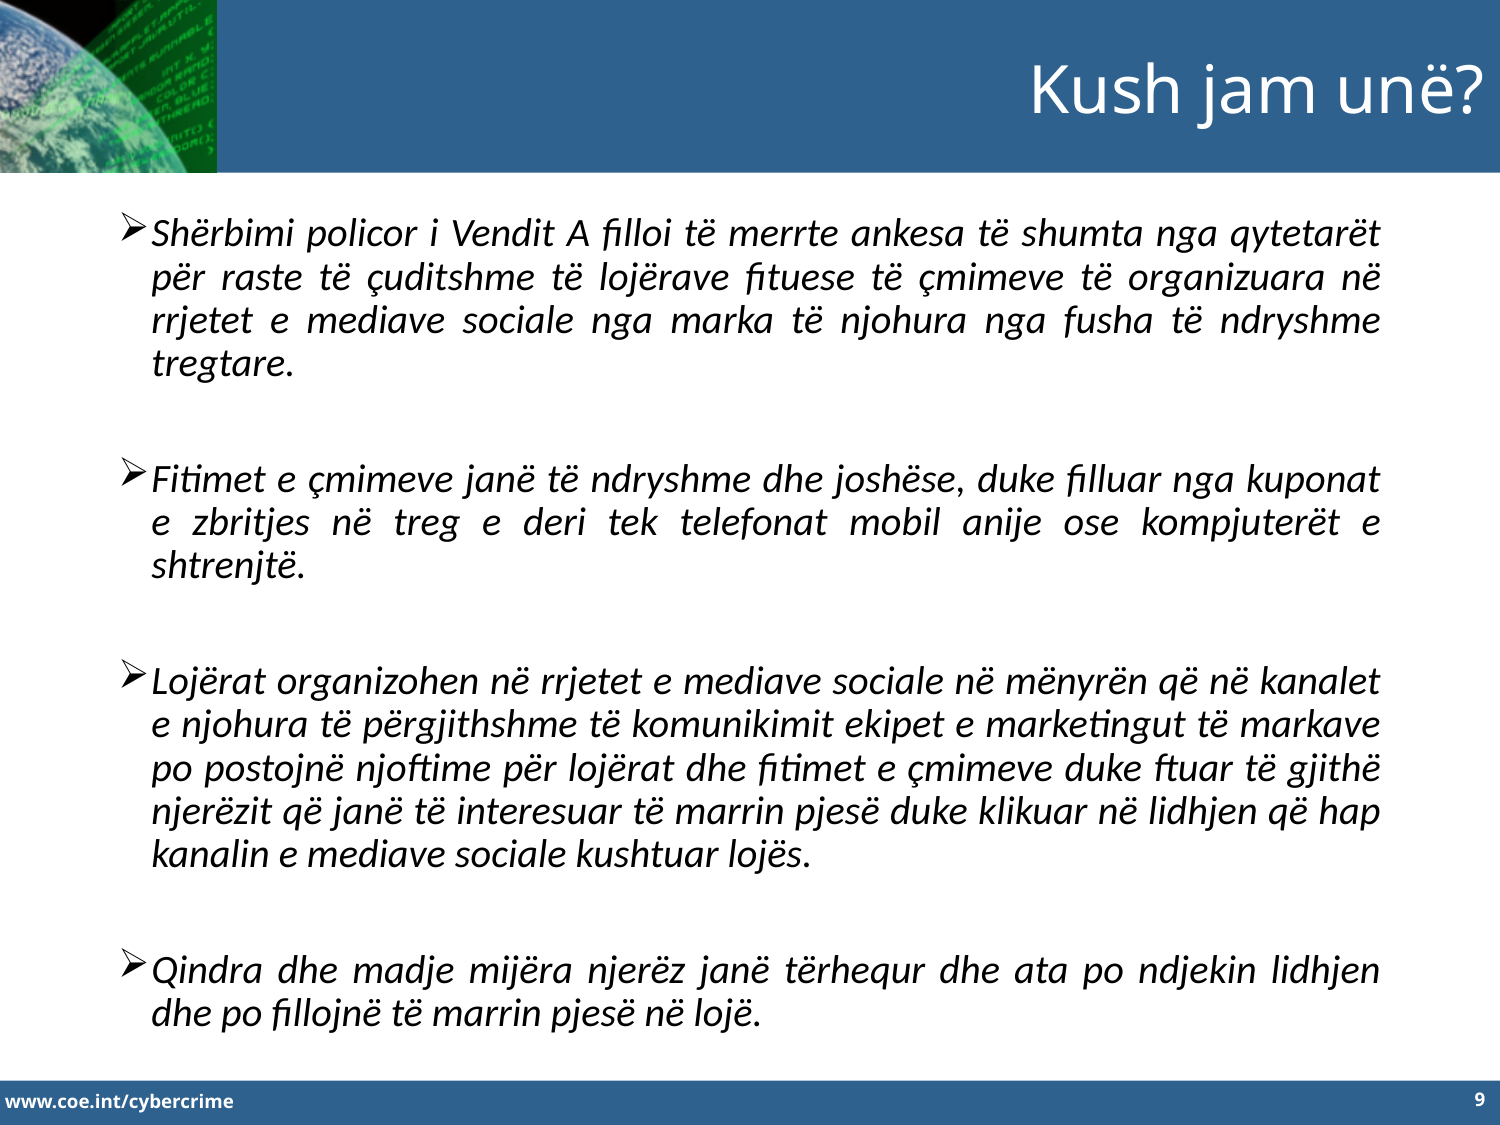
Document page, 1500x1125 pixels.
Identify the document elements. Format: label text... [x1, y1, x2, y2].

text_box Kush jam unë? [373, 10, 1500, 163]
list Shërbimi policor i Vendit A filloi të merrte ankesa të shumta nga qytetarët për raste të çuditshme të lojërave fituese të çmimeve të organizuara në rrjetet e mediave sociale nga marka të njohura nga fusha të ndryshme tregtare. Fitimet e çmimeve janë të ndryshme dhe joshëse, duke filluar nga kuponat e zbritjes në treg e deri tek telefonat mobil anije ose kompjuterët e shtrenjtë. Lojërat organizohen në rrjetet e mediave sociale në mënyrën që në kanalet e njohura të përgjithshme të komunikimit ekipet e marketingut të markave po postojnë njoftime për lojërat dhe fitimet e çmimeve duke ftuar të gjithë njerëzit që janë të interesuar të marrin pjesë duke klikuar në lidhjen që hap kanalin e mediave sociale kushtuar lojës. Qindra dhe madje mijëra njerëz janë tërhequr dhe ata po ndjekin lidhjen dhe po fillojnë të marrin pjesë në lojë. [103, 204, 1397, 1050]
slide_number 9 [1162, 1080, 1500, 1125]
picture [0, 1, 217, 173]
